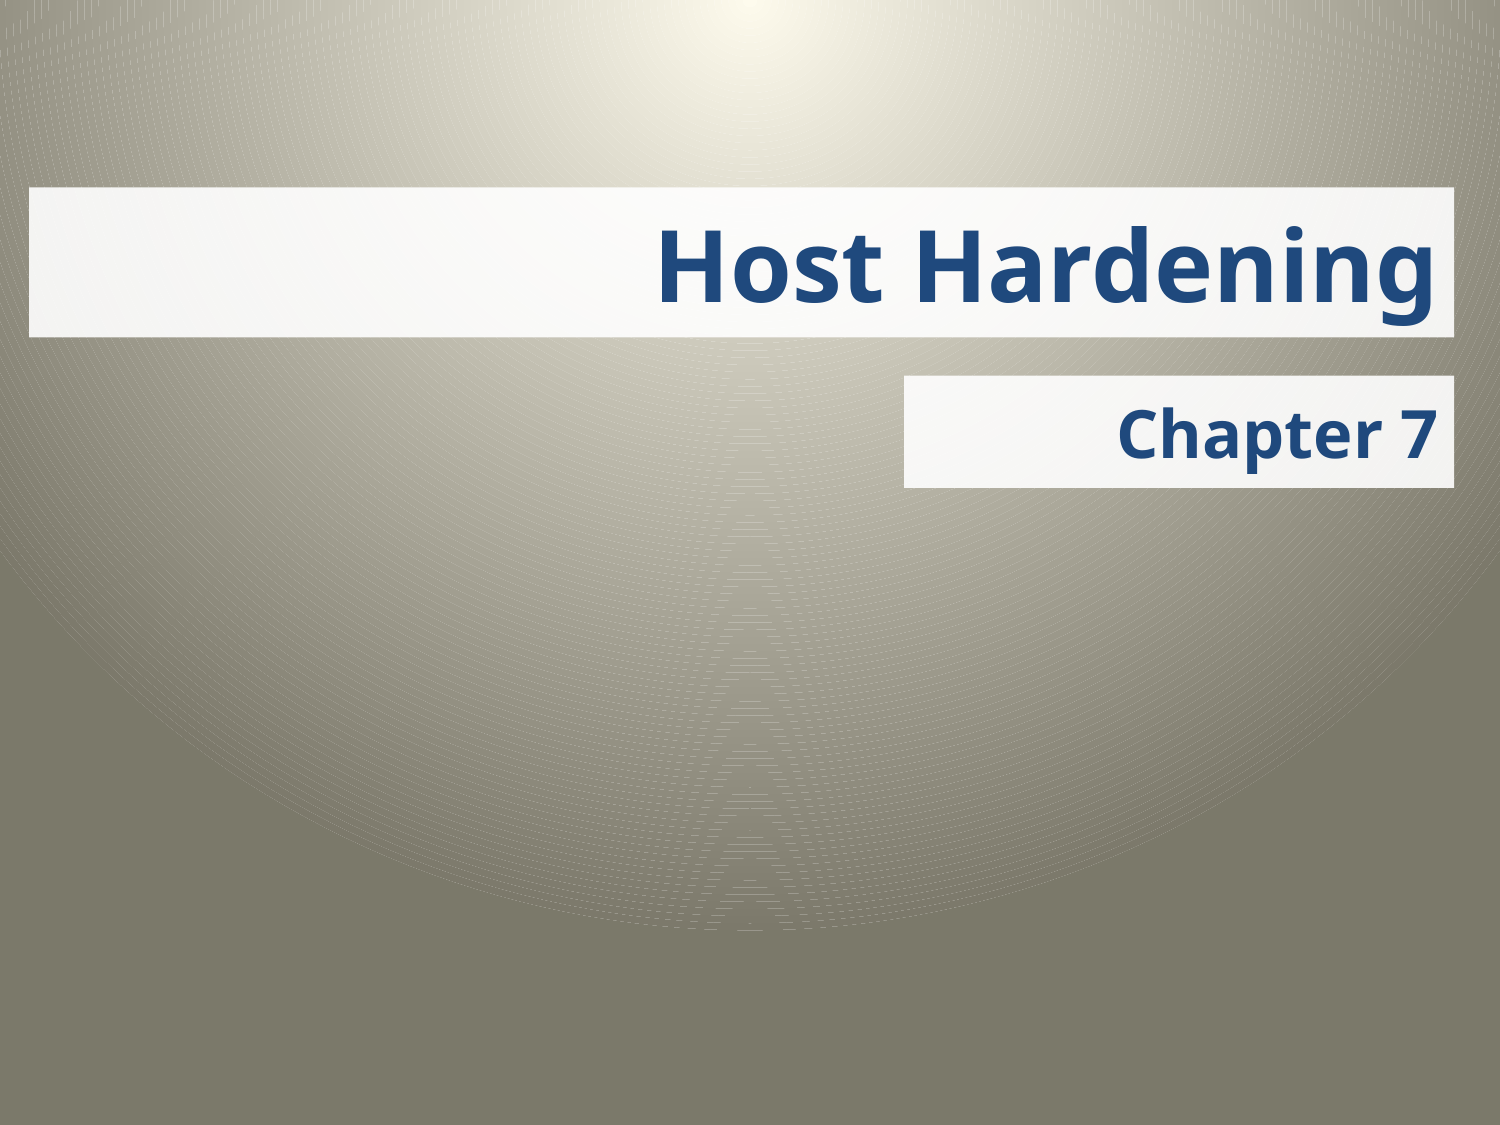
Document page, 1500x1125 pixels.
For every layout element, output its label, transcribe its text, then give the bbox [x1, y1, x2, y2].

subtitle Chapter 7 [904, 375, 1455, 488]
title Host Hardening [29, 187, 1455, 338]
